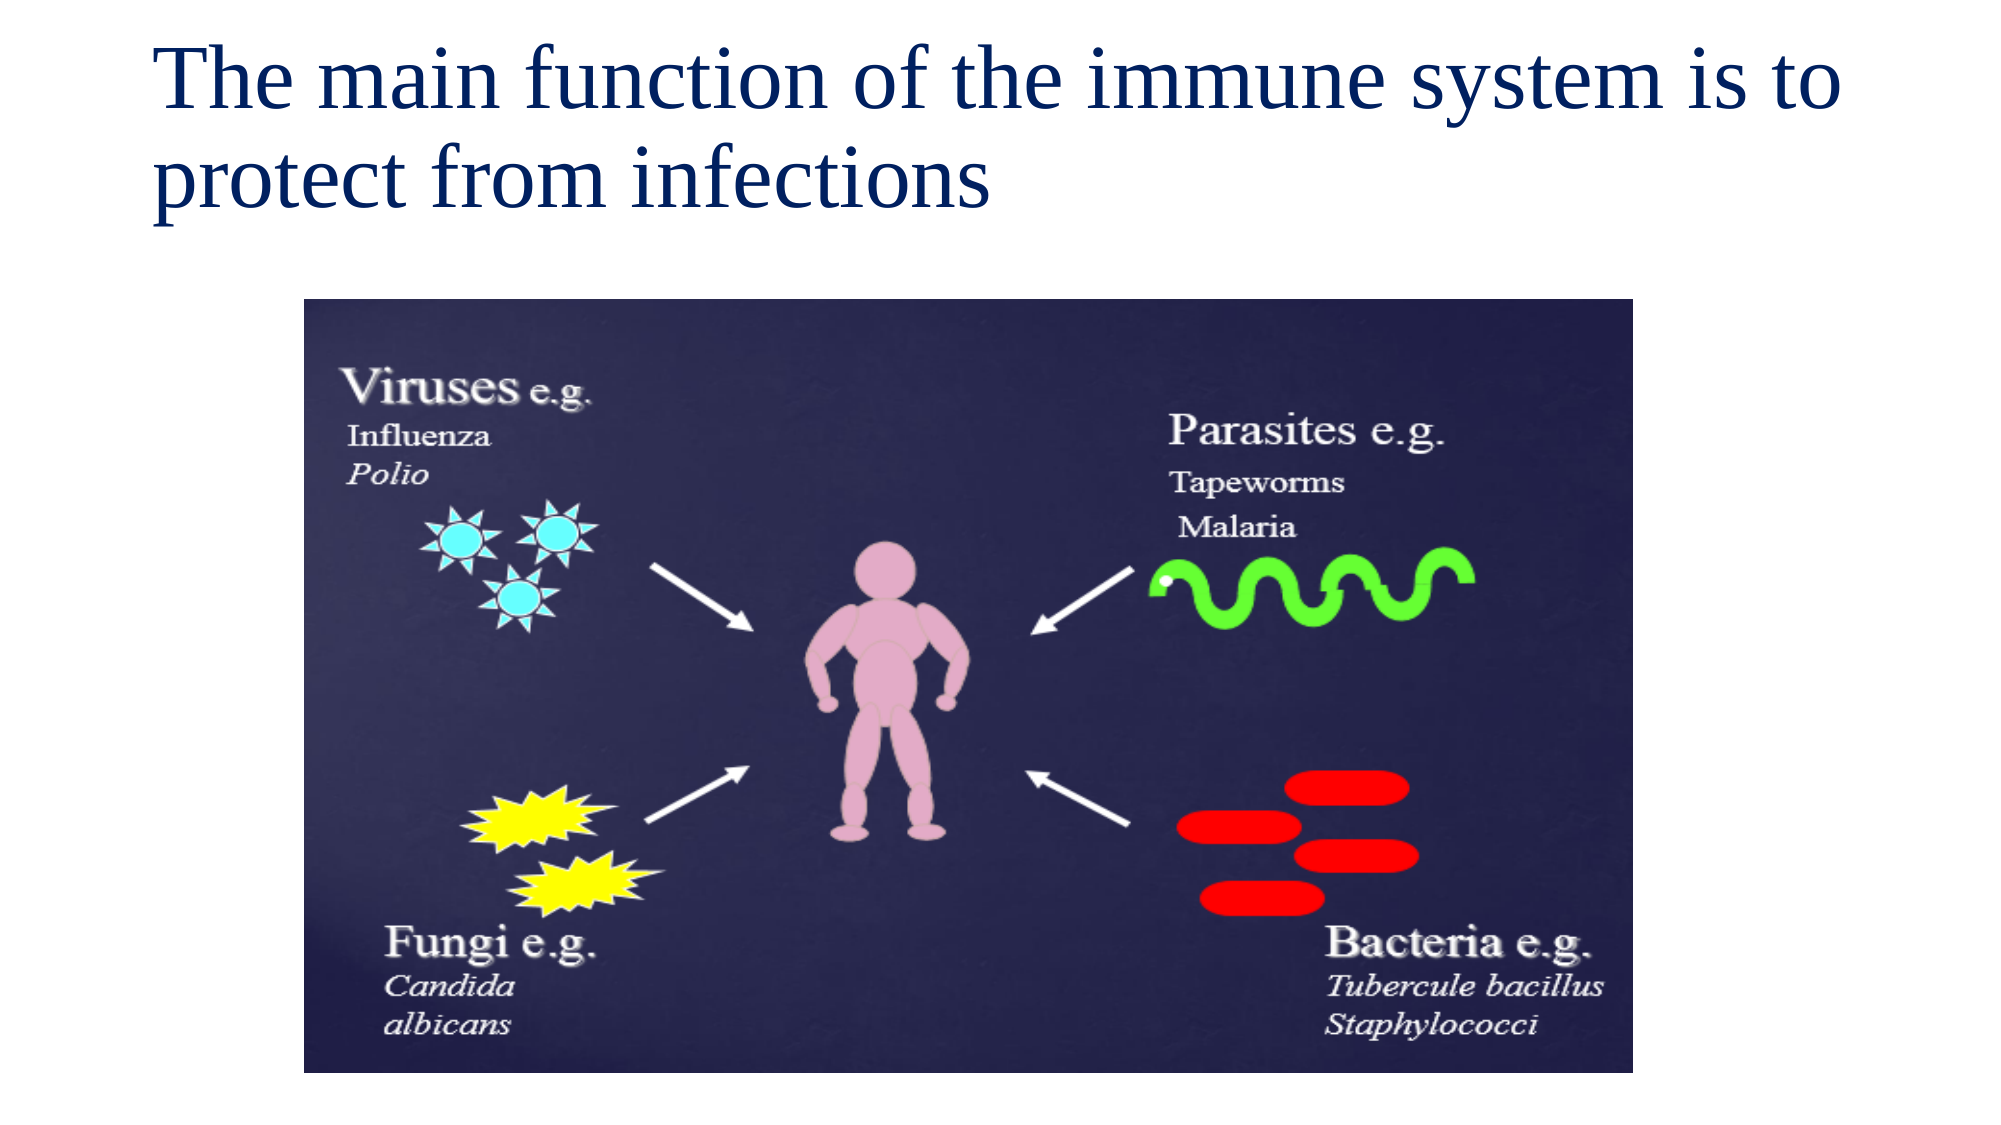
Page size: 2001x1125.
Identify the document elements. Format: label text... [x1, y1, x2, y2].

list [304, 299, 1633, 1073]
title The main function of the immune system is to protect from infections [137, 19, 1863, 237]
